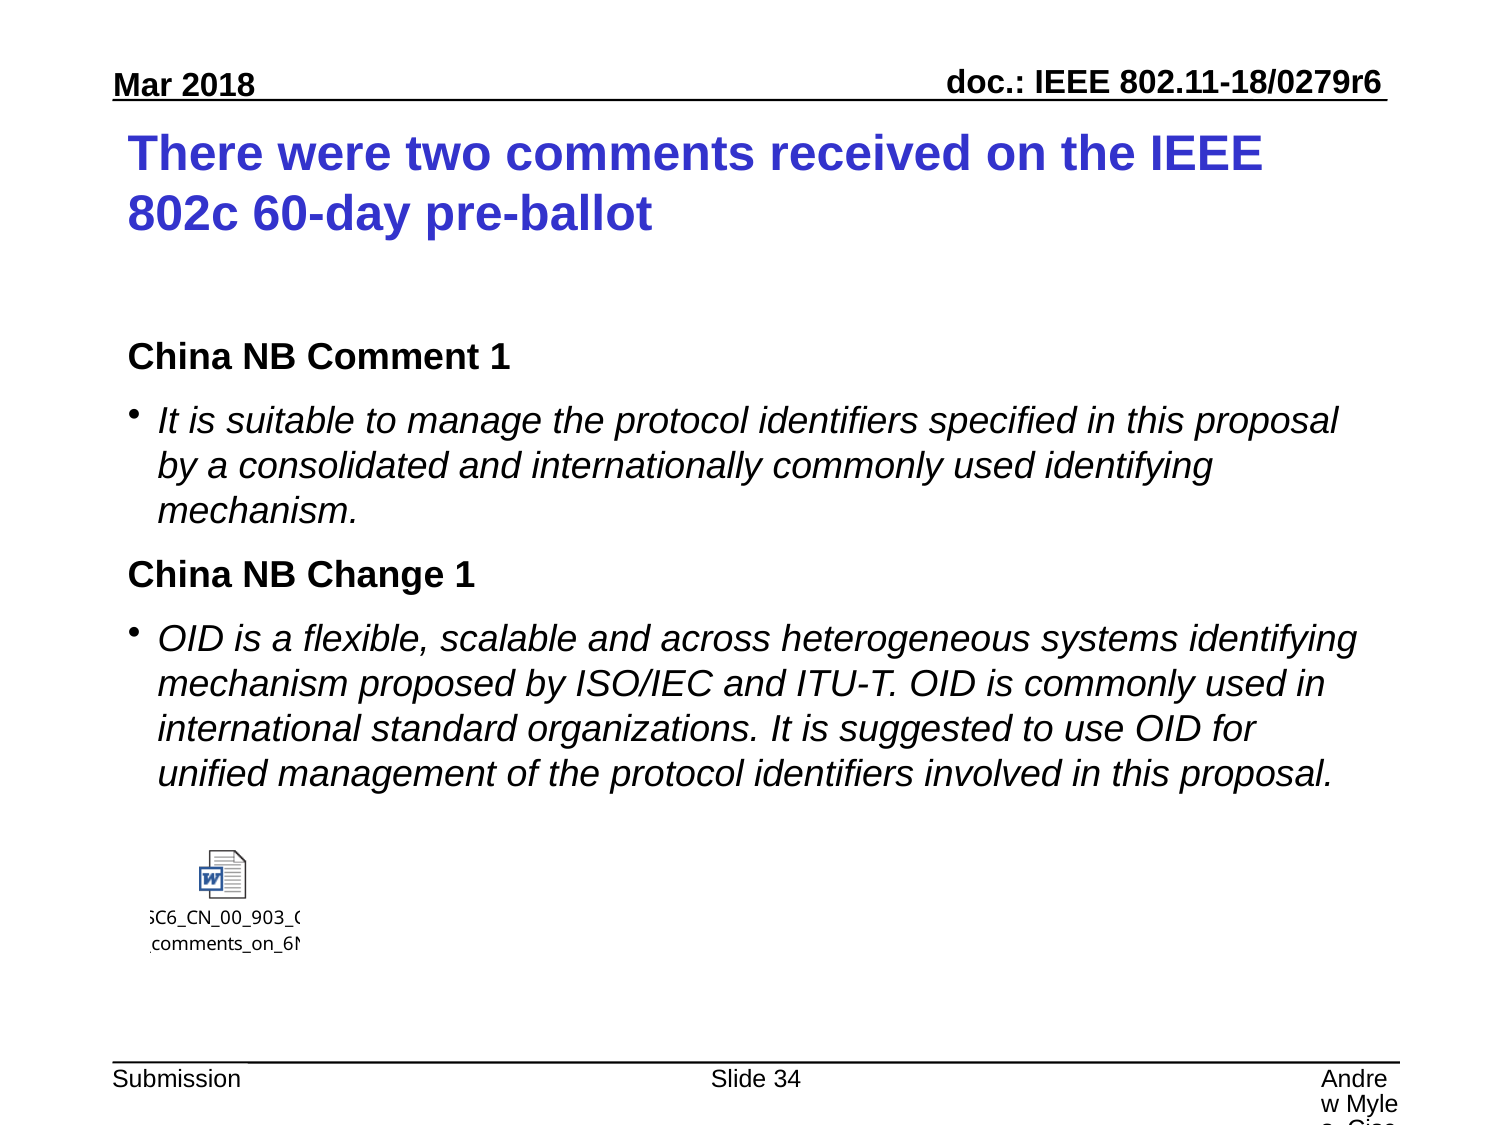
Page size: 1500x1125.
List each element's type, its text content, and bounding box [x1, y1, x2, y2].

footer Andrew Myles, Cisco [1320, 1061, 1402, 1093]
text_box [149, 849, 301, 981]
list China NB Comment 1 It is suitable to manage the protocol identifiers specified in this proposal by a consolidated and internationally commonly used identifying mechanism. China NB Change 1 OID is a flexible, scalable and across heterogeneous systems identifying mechanism proposed by ISO/IEC and ITU-T. OID is commonly used in international standard organizations. It is suggested to use OID for unified management of the protocol identifiers involved in this proposal. [112, 324, 1388, 1000]
title There were two comments received on the IEEE 802c 60-day pre-ballot [112, 112, 1388, 288]
slide_number Slide 34 [709, 1061, 803, 1093]
